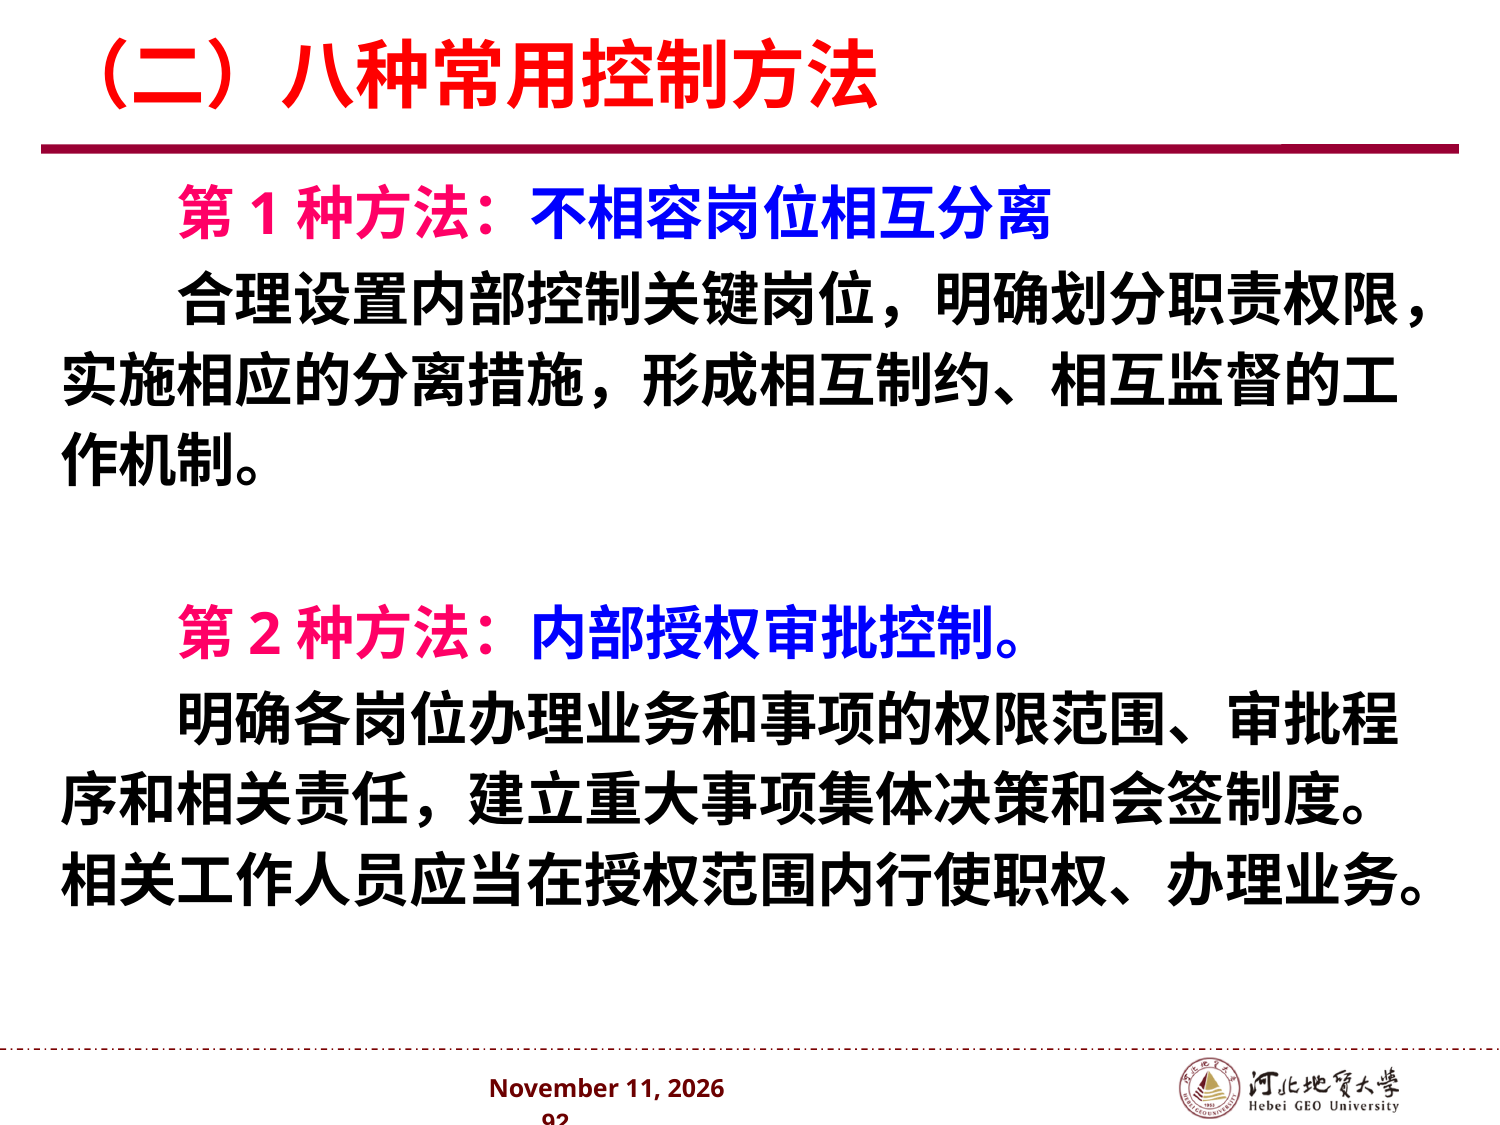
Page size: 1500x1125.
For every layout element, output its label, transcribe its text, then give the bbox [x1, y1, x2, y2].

picture [1159, 1049, 1420, 1125]
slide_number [473, 1064, 990, 1109]
title （二）八种常用控制方法 [40, 18, 1460, 126]
text_box 第1种方法：不相容岗位相互分离 合理设置内部控制关键岗位，明确划分职责权限，实施相应的分离措施，形成相互制约、相互监督的工作机制。 第2种方法：内部授权审批控制。 明确各岗位办理业务和事项的权限范围、审批程序和相关责任，建立重大事项集体决策和会签制度。相关工作人员应当在授权范围内行使职权、办理业务。 [60, 165, 1454, 1035]
